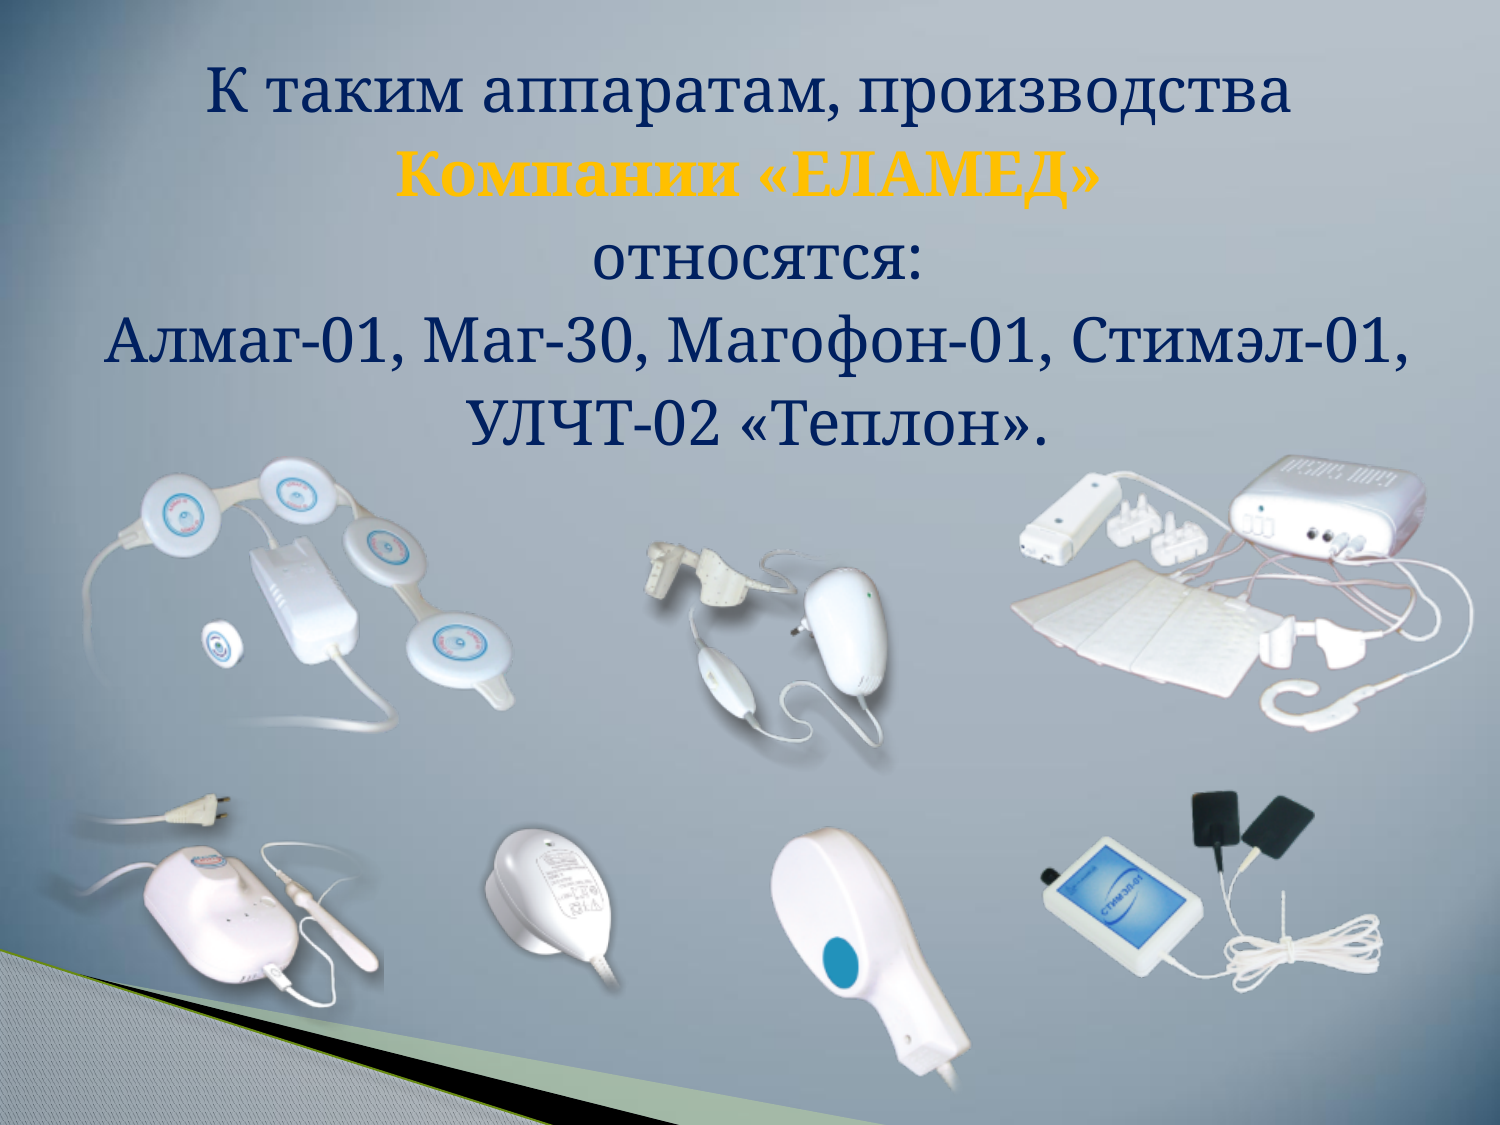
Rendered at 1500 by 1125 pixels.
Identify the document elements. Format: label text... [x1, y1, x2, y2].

list К таким аппаратам, производства Компании «ЕЛАМЕД» относятся: Алмаг-01, Маг-30, Магофон-01, Стимэл-01, УЛЧТ-02 «Теплон». [53, 42, 1447, 468]
picture [0, 0, 1500, 1125]
